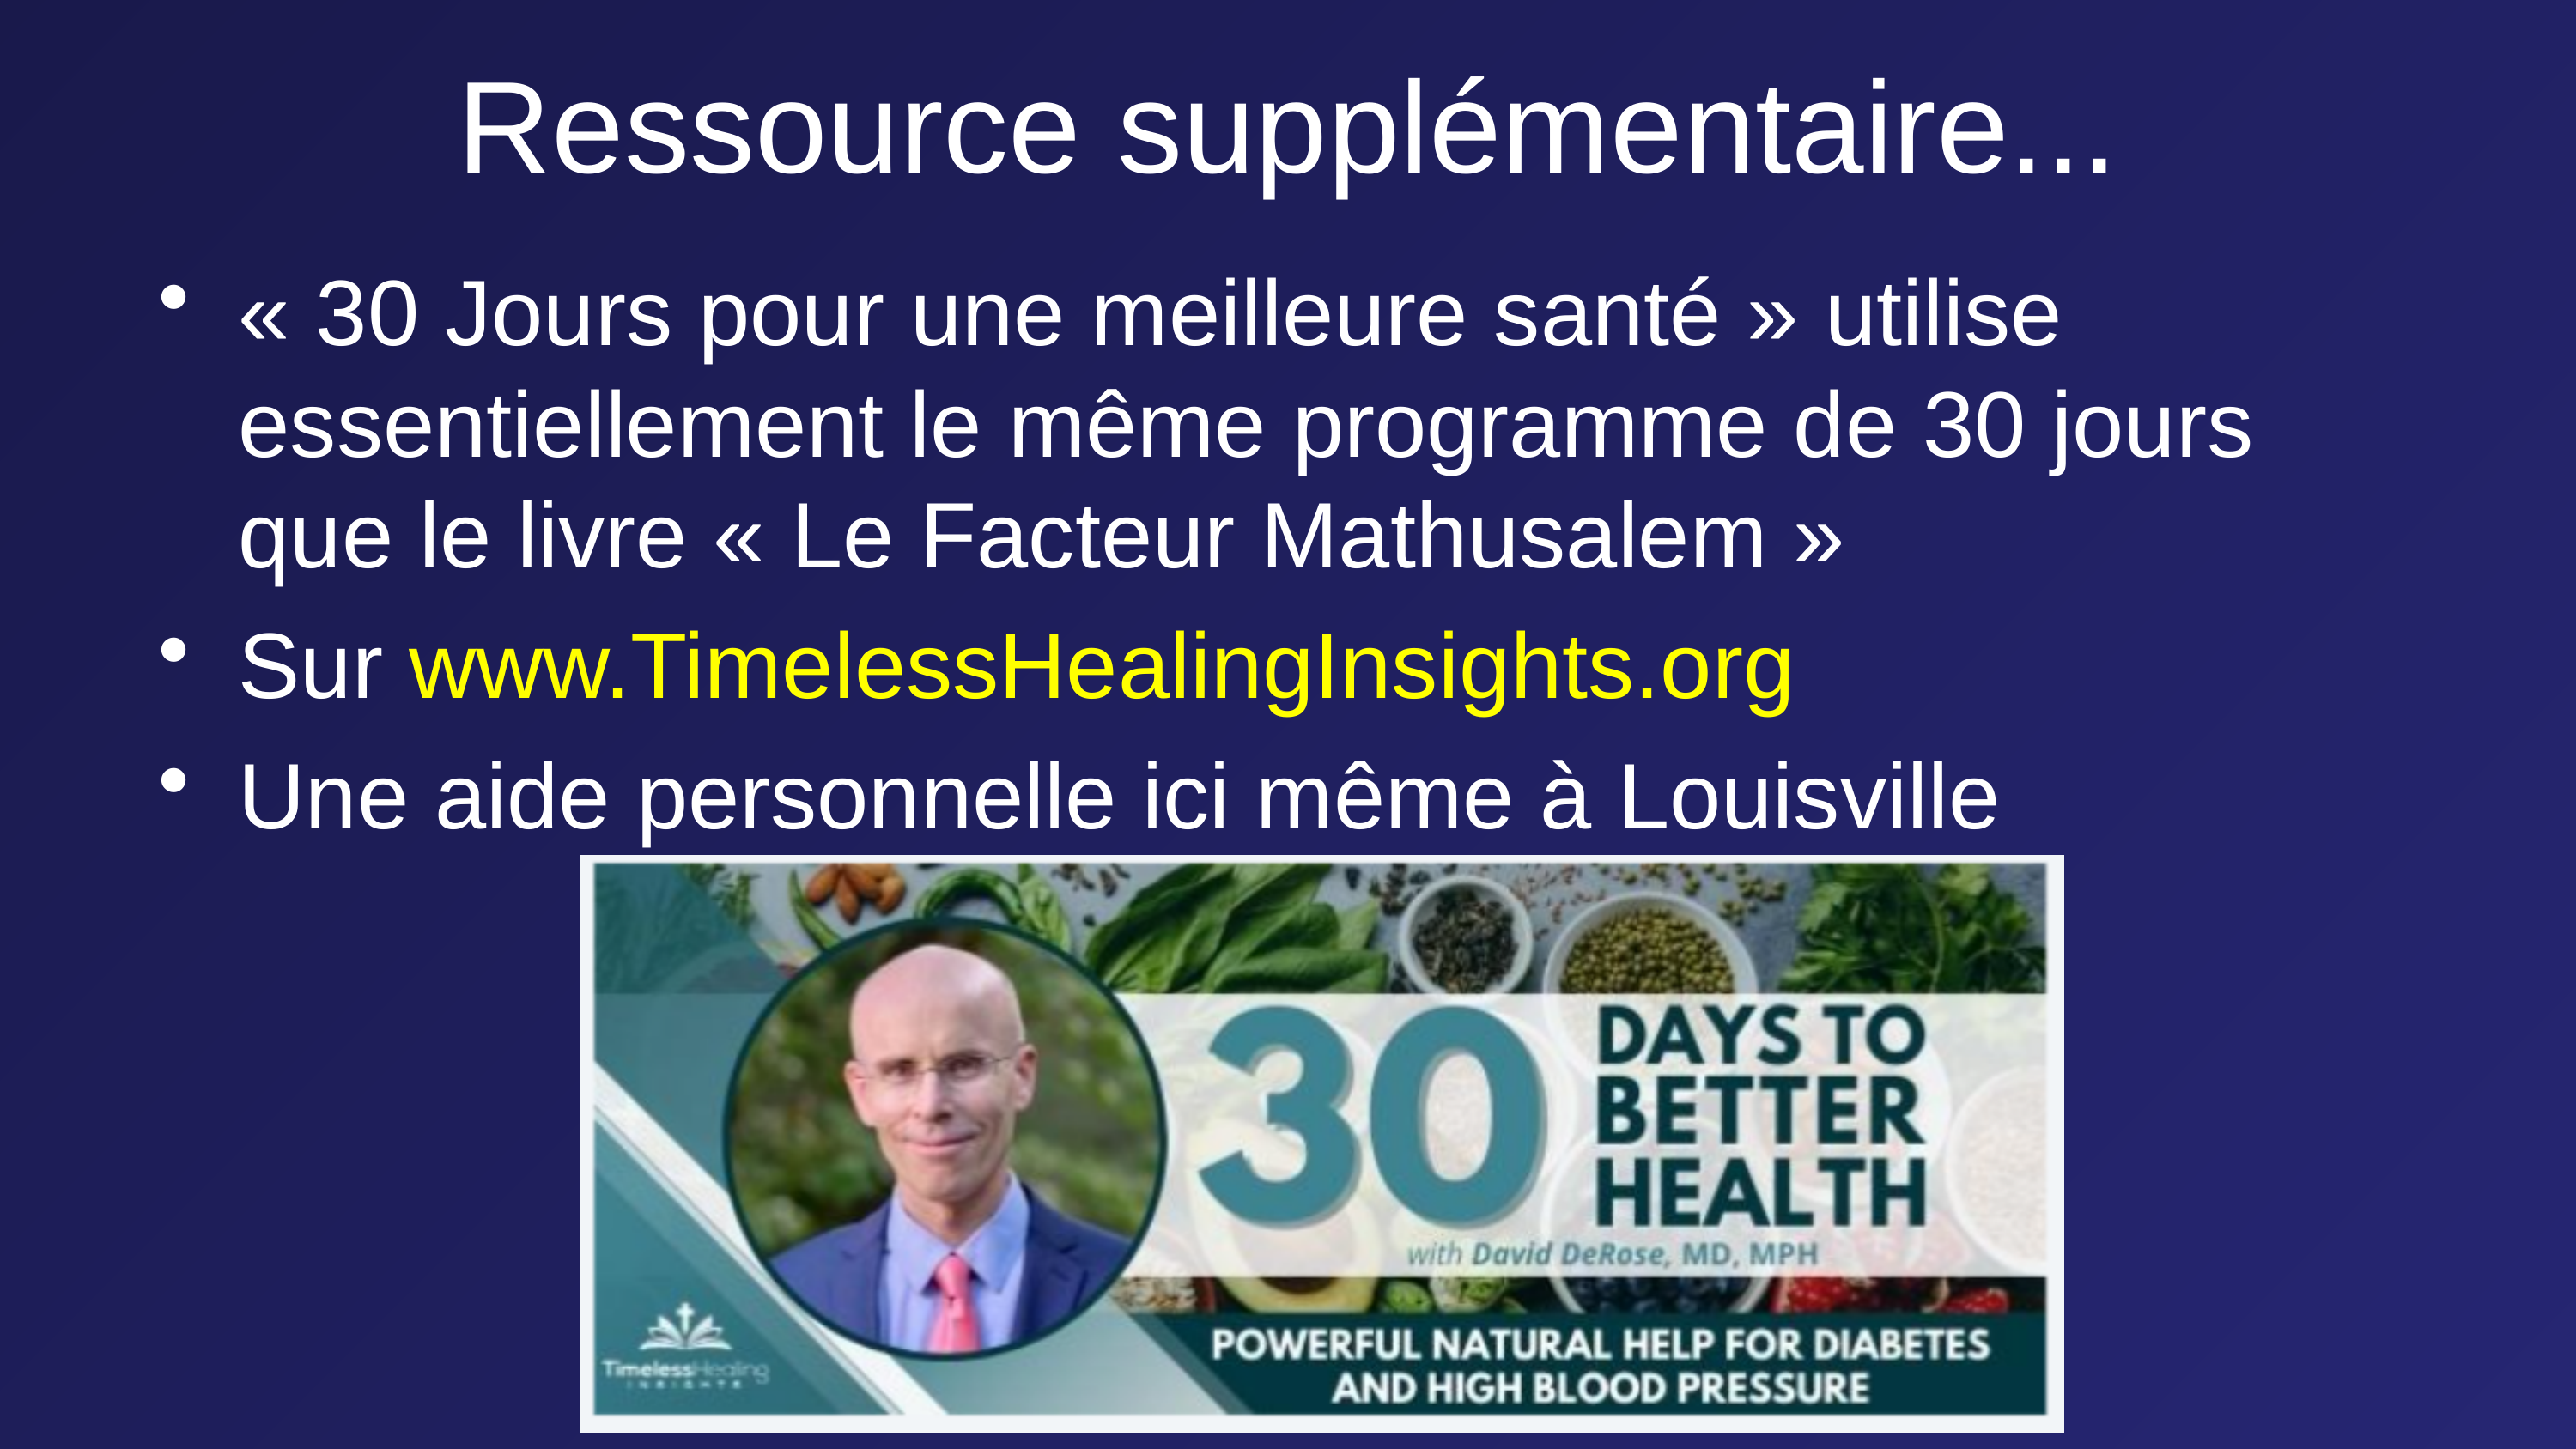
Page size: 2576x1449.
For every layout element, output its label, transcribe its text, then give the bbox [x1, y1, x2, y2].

title Ressource supplémentaire... [129, 0, 2447, 242]
list « 30 Jours pour une meilleure santé » utilise essentiellement le même programme de 30 jours que le livre « Le Facteur Mathusalem » Sur www.TimelessHealingInsights.org Une aide personnelle ici même à Louisville [137, 241, 2456, 1197]
picture [579, 855, 2064, 1433]
